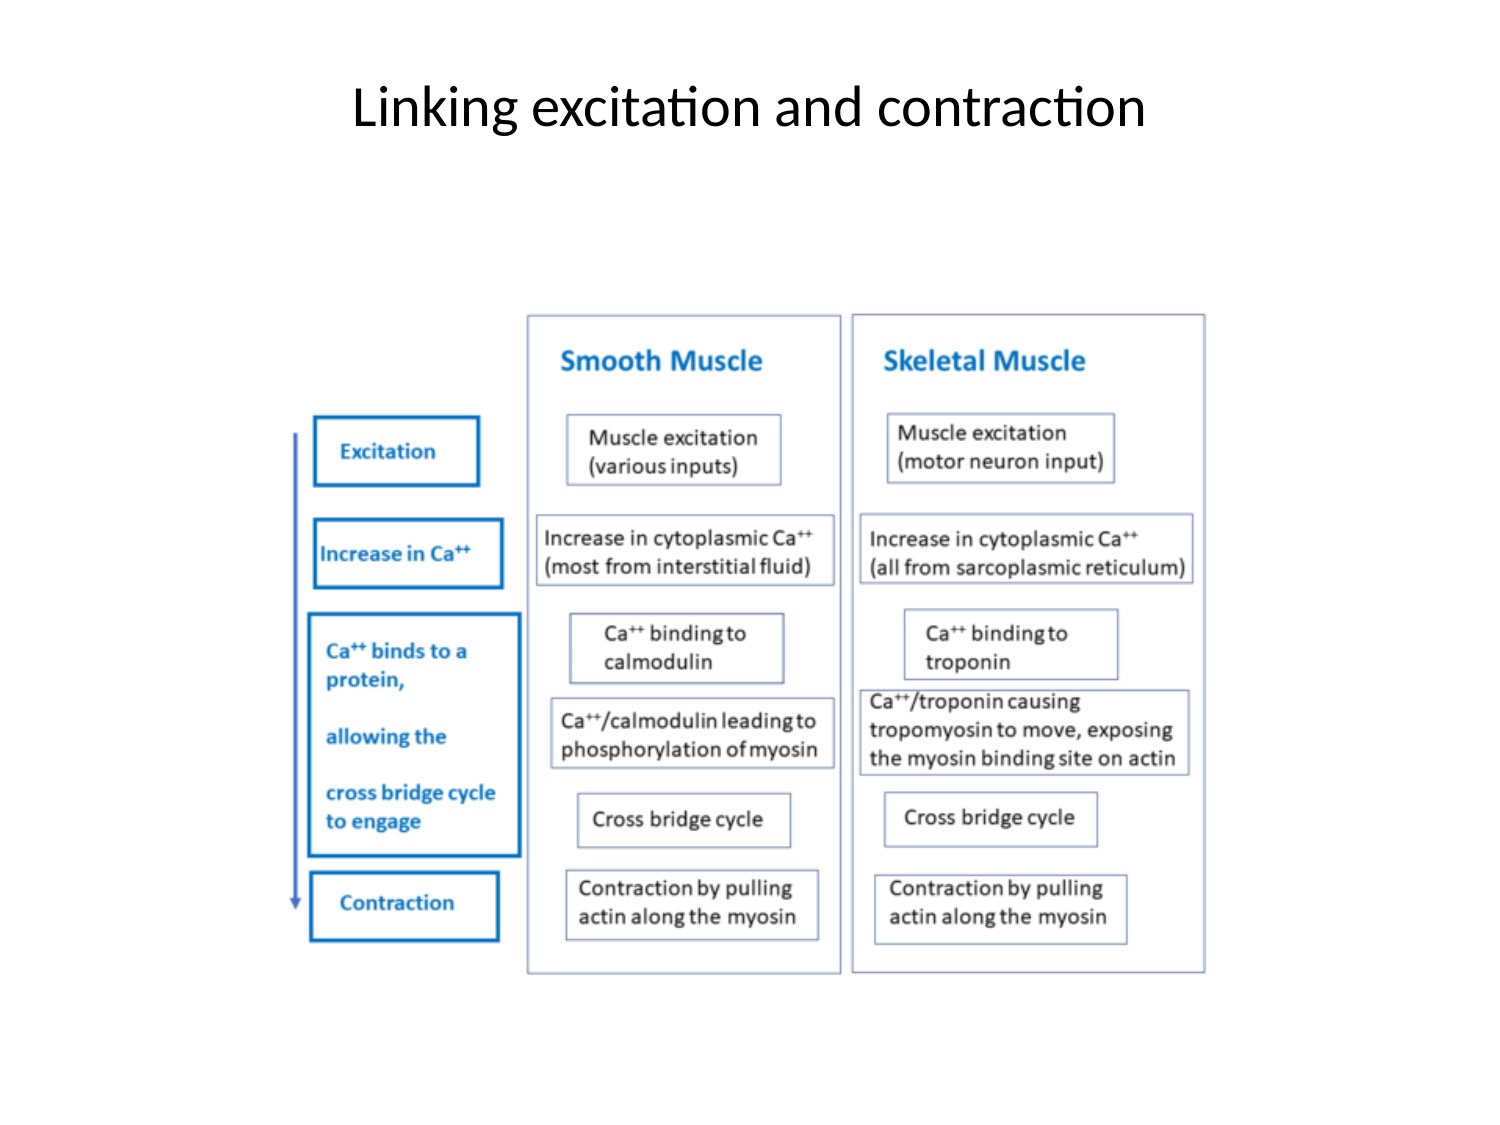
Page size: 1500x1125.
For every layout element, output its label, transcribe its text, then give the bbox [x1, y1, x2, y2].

picture [278, 278, 1222, 986]
title Linking excitation and contraction [74, 44, 1426, 162]
